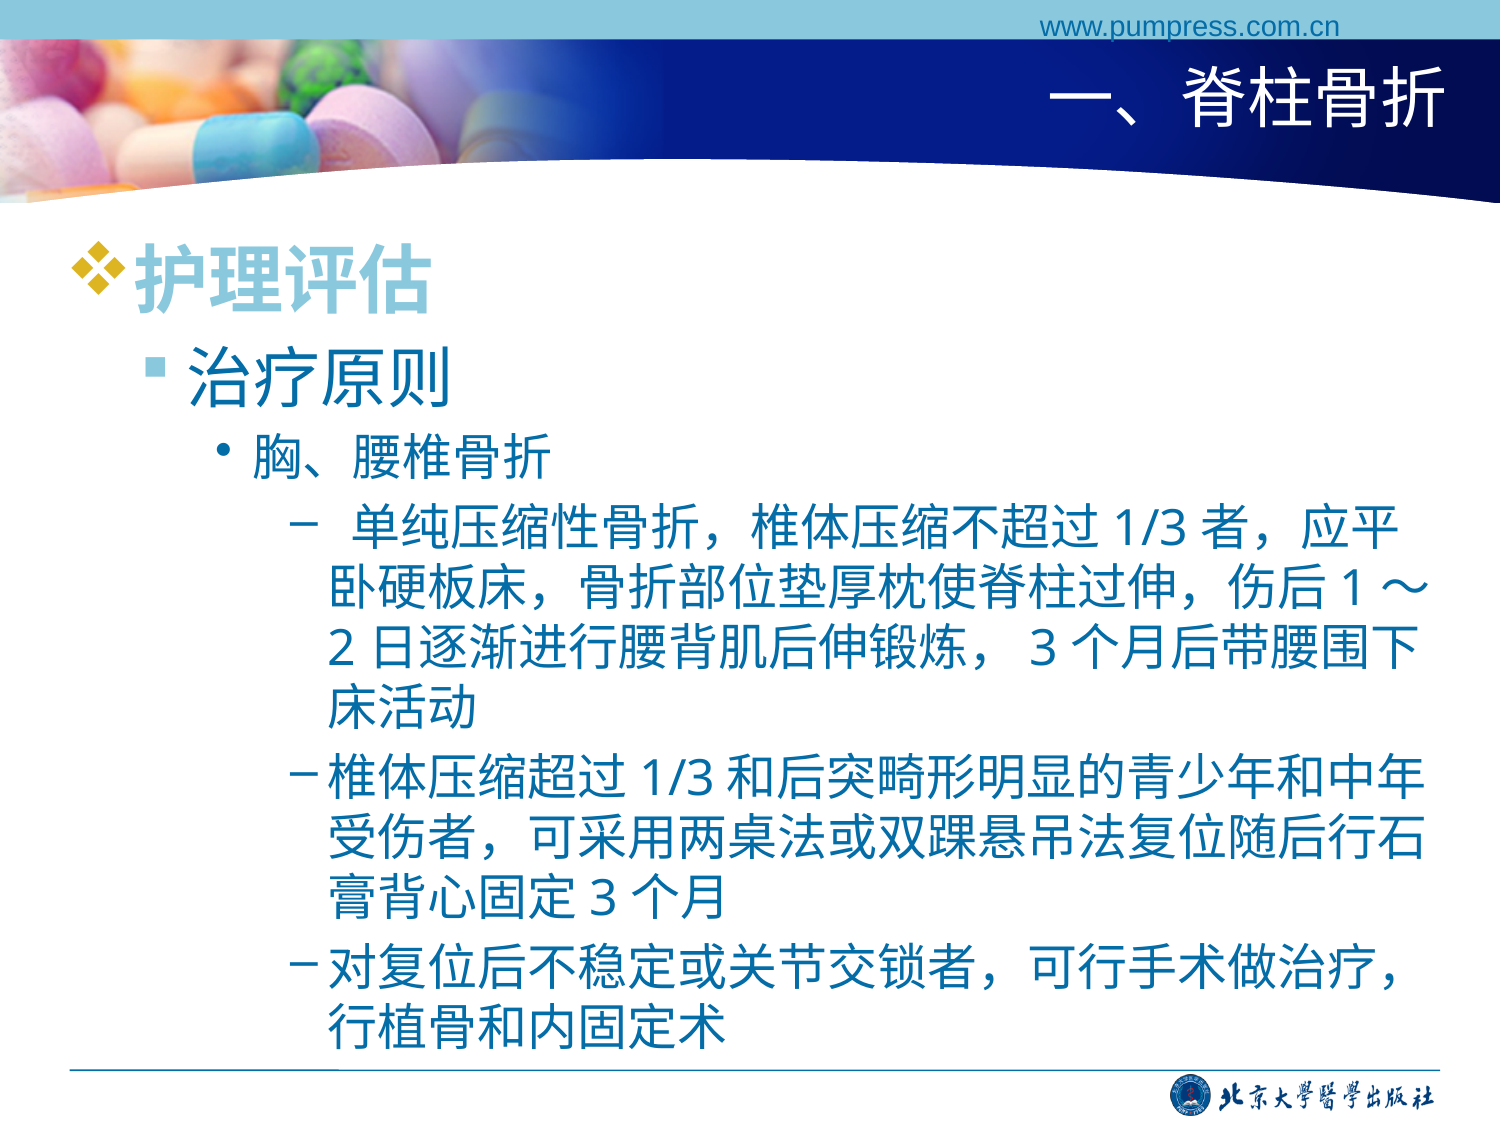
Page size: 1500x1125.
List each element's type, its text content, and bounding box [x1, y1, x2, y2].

list 护理评估 治疗原则 胸、腰椎骨折 单纯压缩性骨折，椎体压缩不超过1/3者，应平卧硬板床，骨折部位垫厚枕使脊柱过伸，伤后1～2日逐渐进行腰背肌后伸锻炼，3个月后带腰围下床活动 椎体压缩超过1/3和后突畸形明显的青少年和中年受伤者，可采用两桌法或双踝悬吊法复位随后行石膏背心固定3个月 对复位后不稳定或关节交锁者，可行手术做治疗，行植骨和内固定术 [49, 224, 1463, 1026]
picture [0, 40, 1500, 203]
title 一、脊柱骨折 [137, 49, 1463, 143]
picture [1170, 1074, 1436, 1118]
slide_number www.pumpress.com.cn [1025, 0, 1463, 38]
